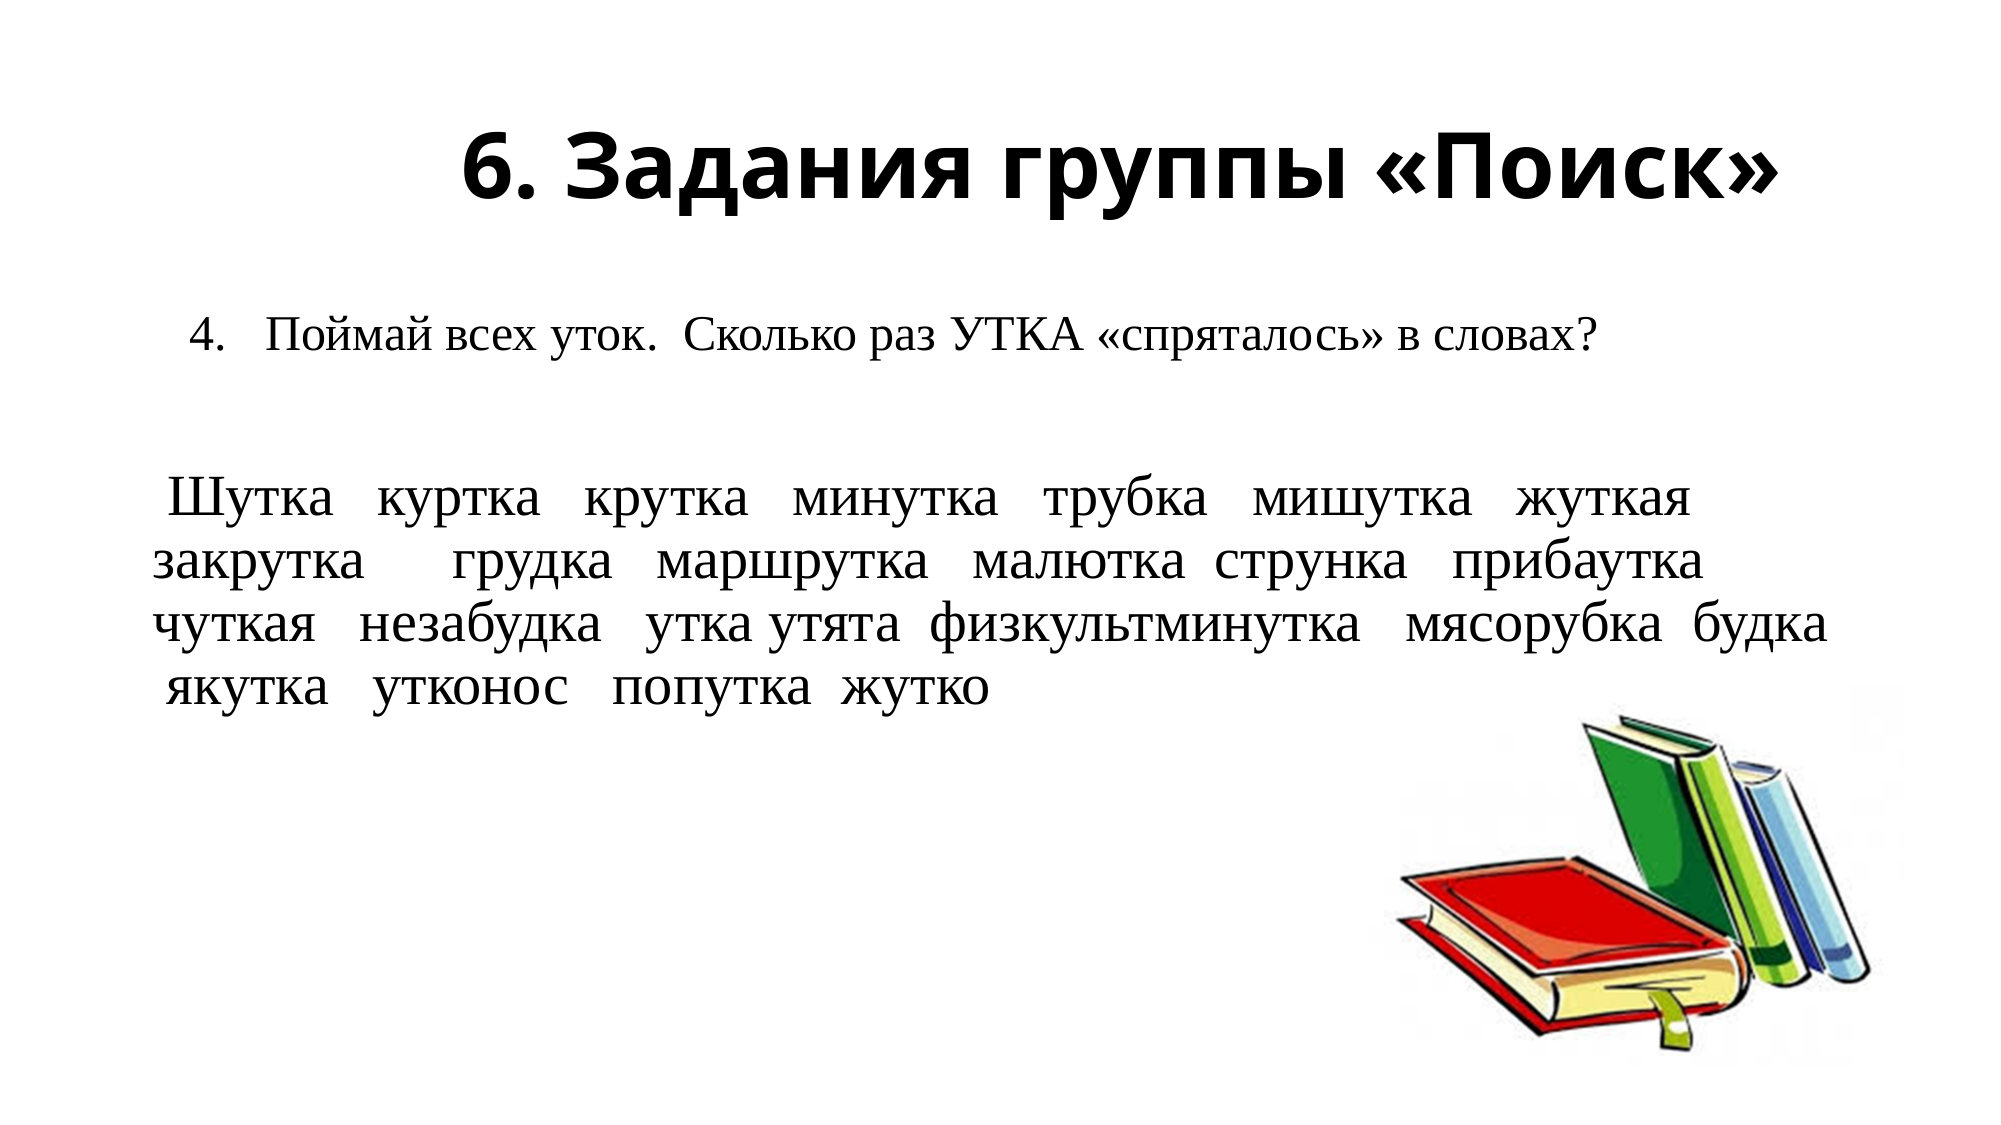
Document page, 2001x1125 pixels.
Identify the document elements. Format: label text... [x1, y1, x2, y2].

title 6. Задания группы «Поиск» [137, 67, 1863, 271]
picture [1368, 685, 1904, 1066]
list 4. Поймай всех уток. Сколько раз УТКА «спряталось» в словах? Шутка куртка крутка минутка трубка мишутка жуткая закрутка грудка маршрутка малютка струнка прибаутка чуткая незабудка утка утята физкультминутка мясорубка будка якутка утконос попутка жутко [137, 299, 1863, 1014]
